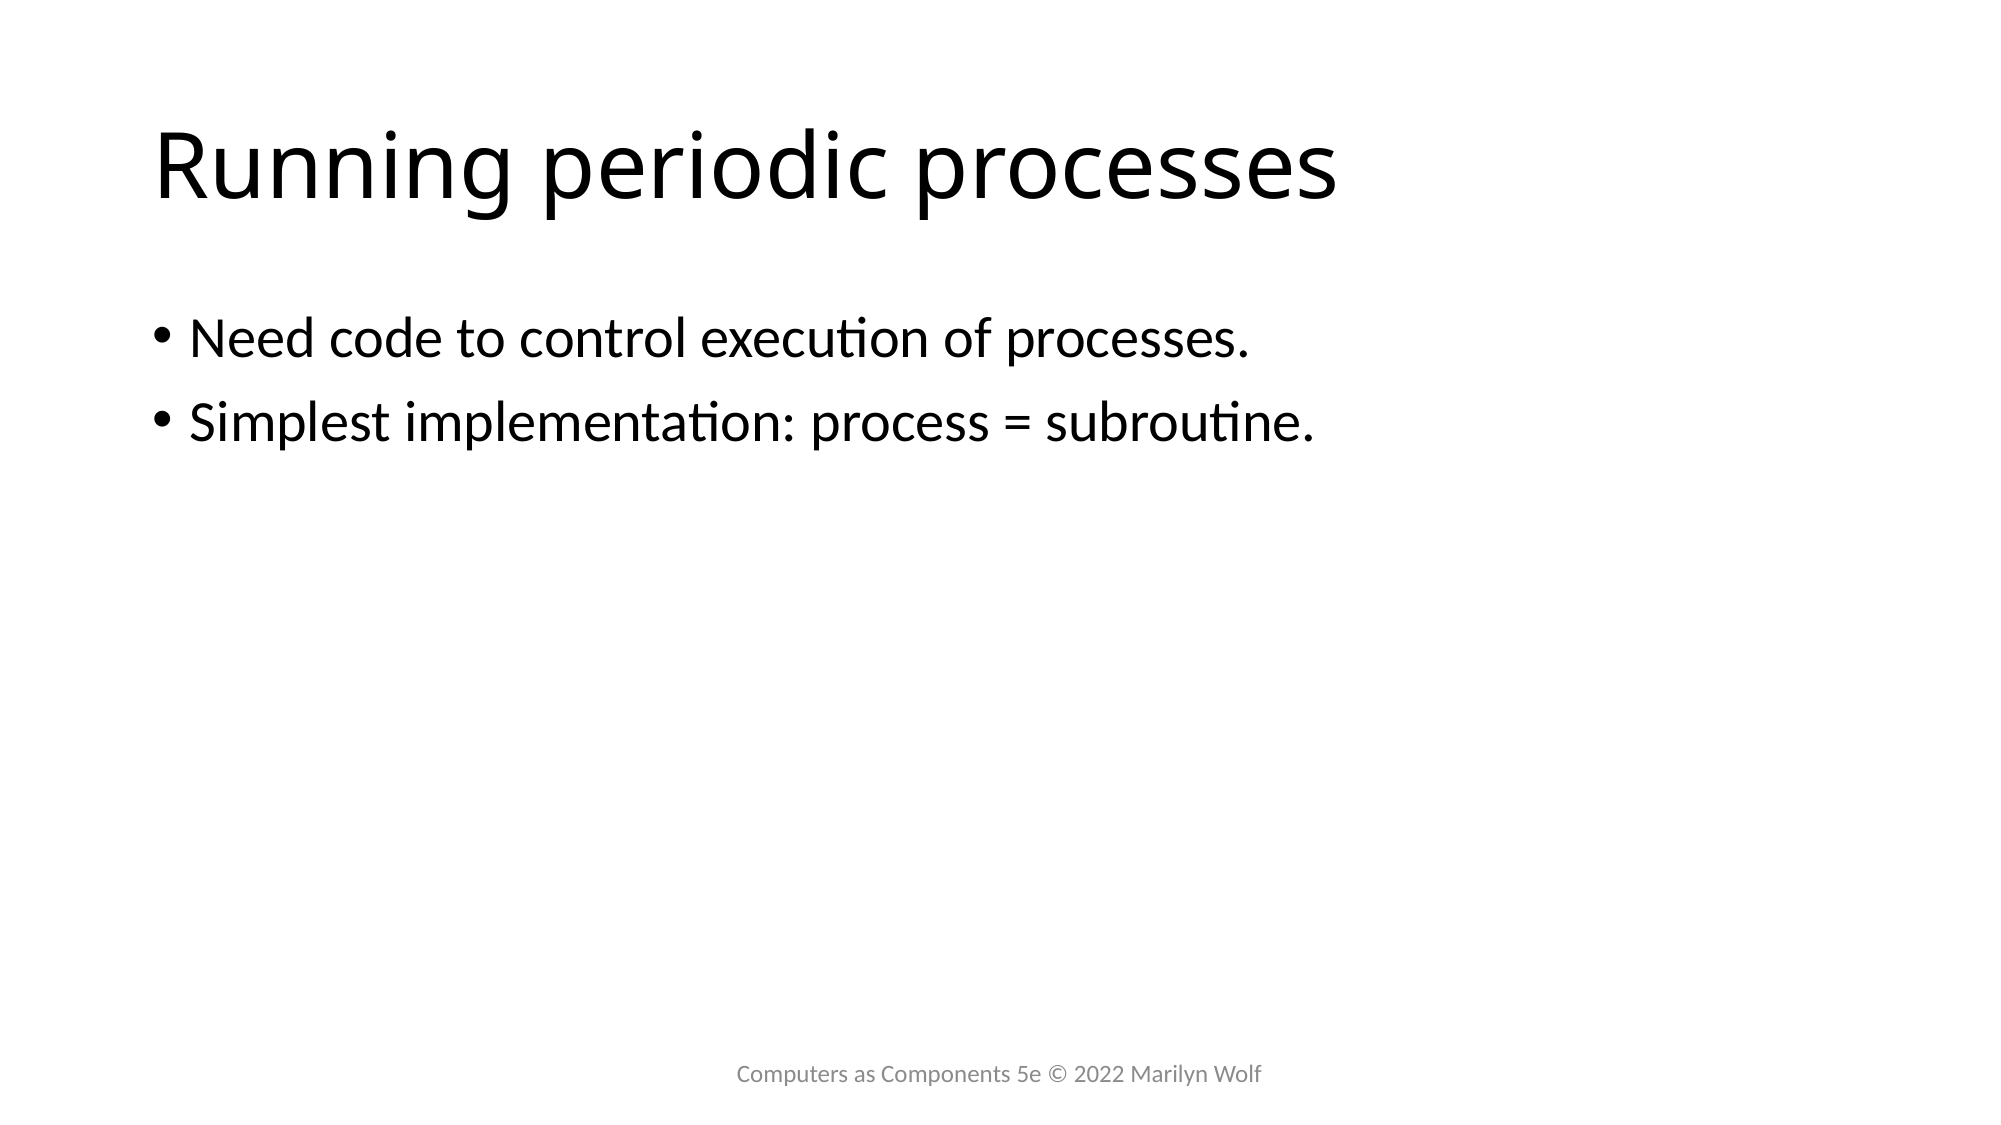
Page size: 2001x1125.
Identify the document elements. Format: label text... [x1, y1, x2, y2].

title Running periodic processes [137, 59, 1863, 278]
footer Computers as Components 5e © 2022 Marilyn Wolf [662, 1042, 1338, 1103]
list Need code to control execution of processes. Simplest implementation: process = subroutine. [137, 299, 1863, 1014]
